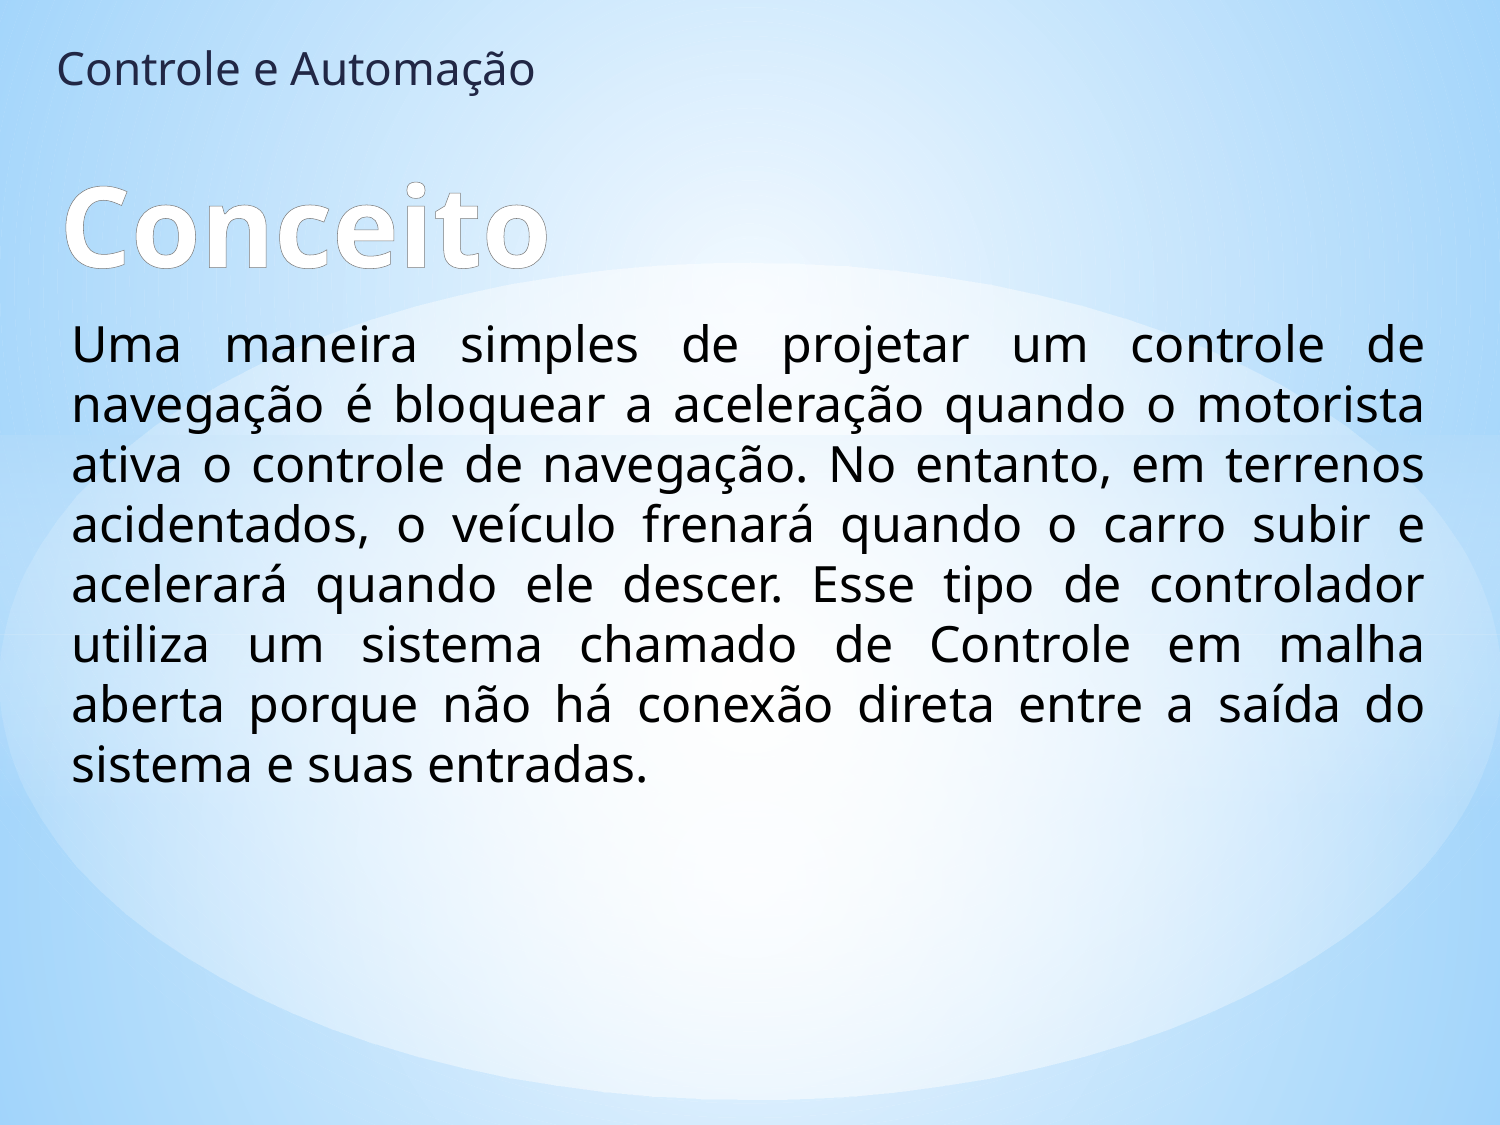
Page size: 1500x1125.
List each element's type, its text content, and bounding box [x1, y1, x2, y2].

subtitle Controle e Automação [41, 31, 967, 177]
text_box Conceito [44, 147, 567, 298]
text_box Uma maneira simples de projetar um controle de navegação é bloquear a aceleração quando o motorista ativa o controle de navegação. No entanto, em terrenos acidentados, o veículo frenará quando o carro subir e acelerará quando ele descer. Esse tipo de controlador utiliza um sistema chamado de Controle em malha aberta porque não há conexão direta entre a saída do sistema e suas entradas. [56, 304, 1442, 800]
